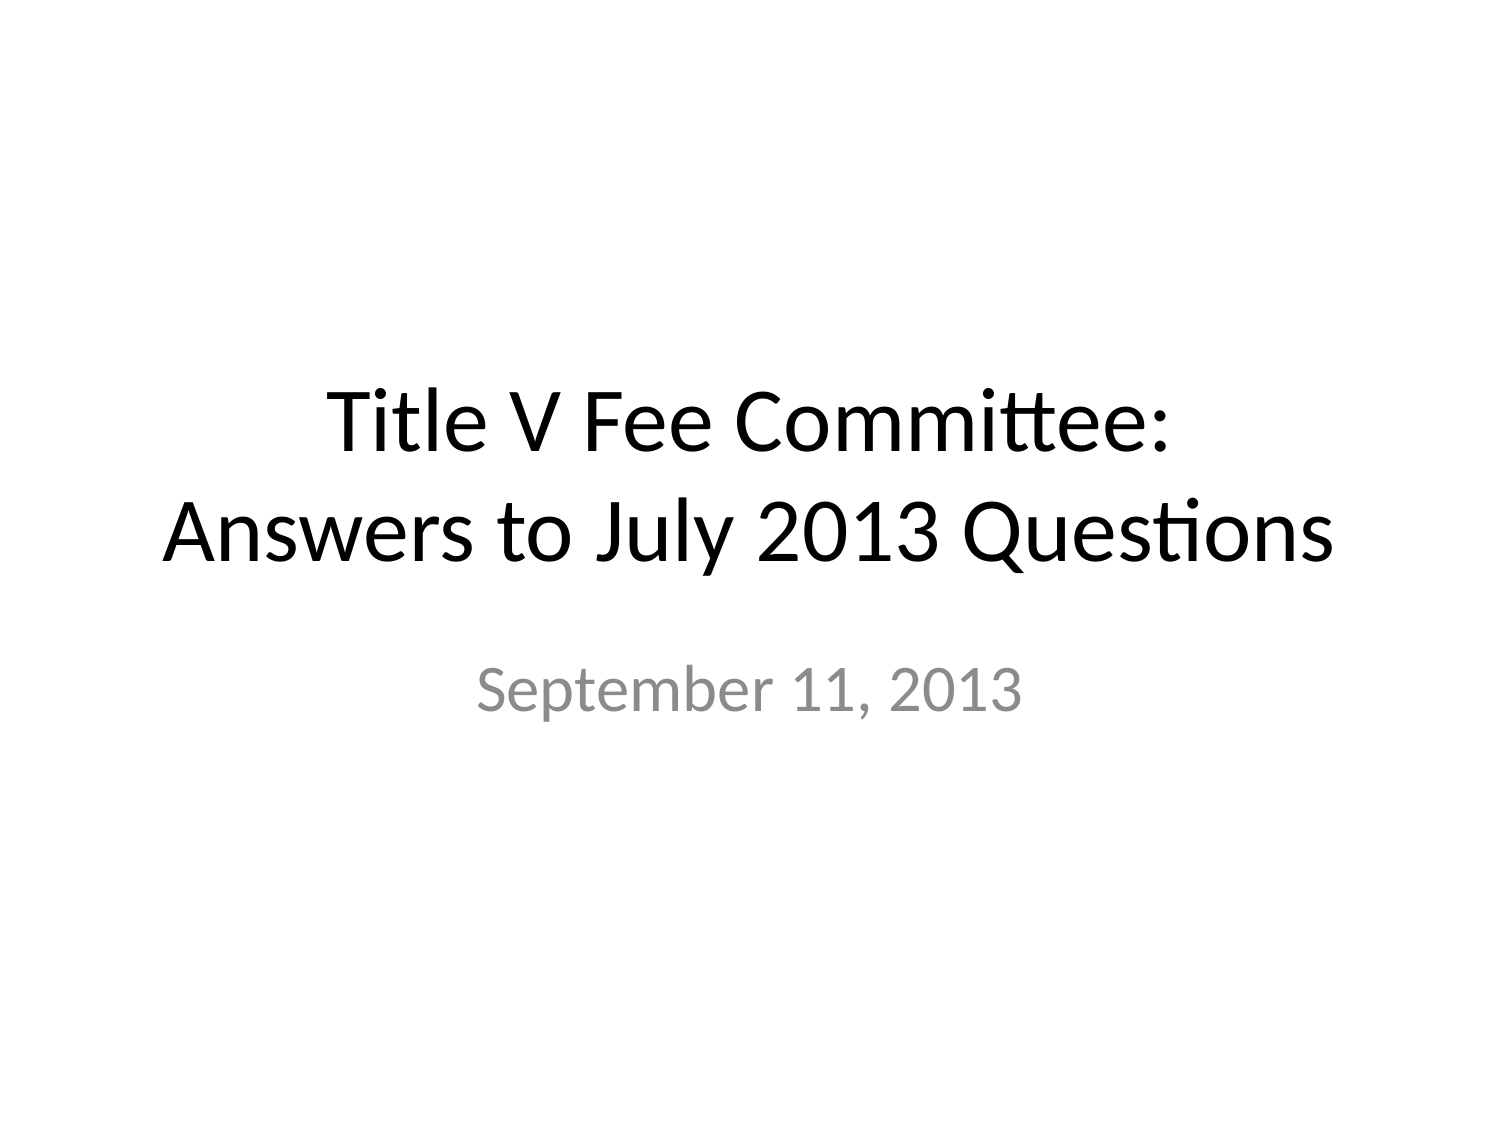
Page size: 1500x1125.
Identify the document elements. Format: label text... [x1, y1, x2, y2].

title Title V Fee Committee: Answers to July 2013 Questions [112, 349, 1388, 591]
subtitle September 11, 2013 [225, 637, 1275, 925]
